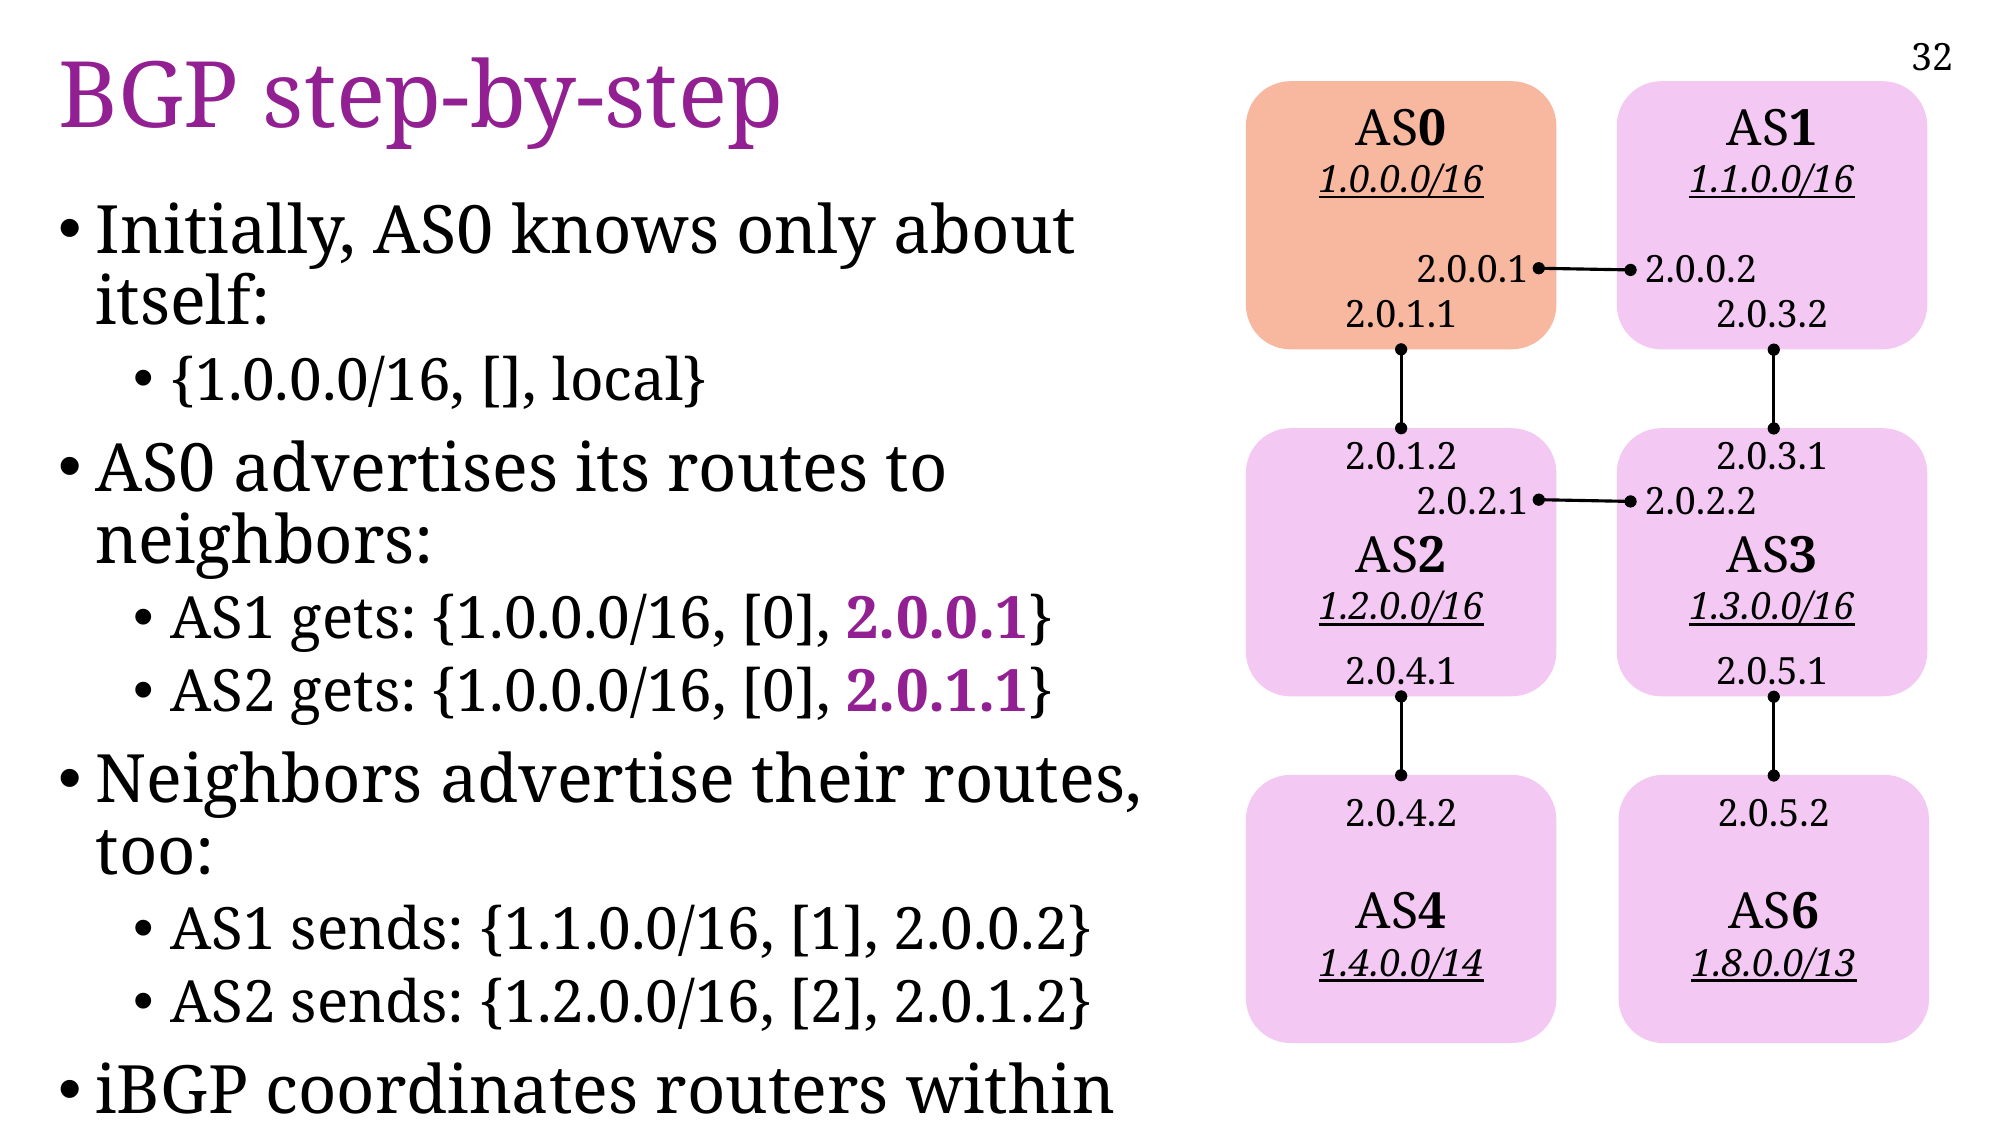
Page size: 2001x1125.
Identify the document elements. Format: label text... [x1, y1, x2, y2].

list Initially, AS0 knows only about itself: {1.0.0.0/16, [], local} AS0 advertises its routes to neighbors: AS1 gets: {1.0.0.0/16, [0], 2.0.0.1} AS2 gets: {1.0.0.0/16, [0], 2.0.1.1} Neighbors advertise their routes, too: AS1 sends: {1.1.0.0/16, [1], 2.0.0.2} AS2 sends: {1.2.0.0/16, [2], 2.0.1.2} iBGP coordinates routers within AS0 to share these new advertisements internally, but we ignore iBGP for now. [43, 188, 1184, 1106]
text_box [1245, 81, 1930, 1044]
title BGP step-by-step [43, 25, 1953, 171]
